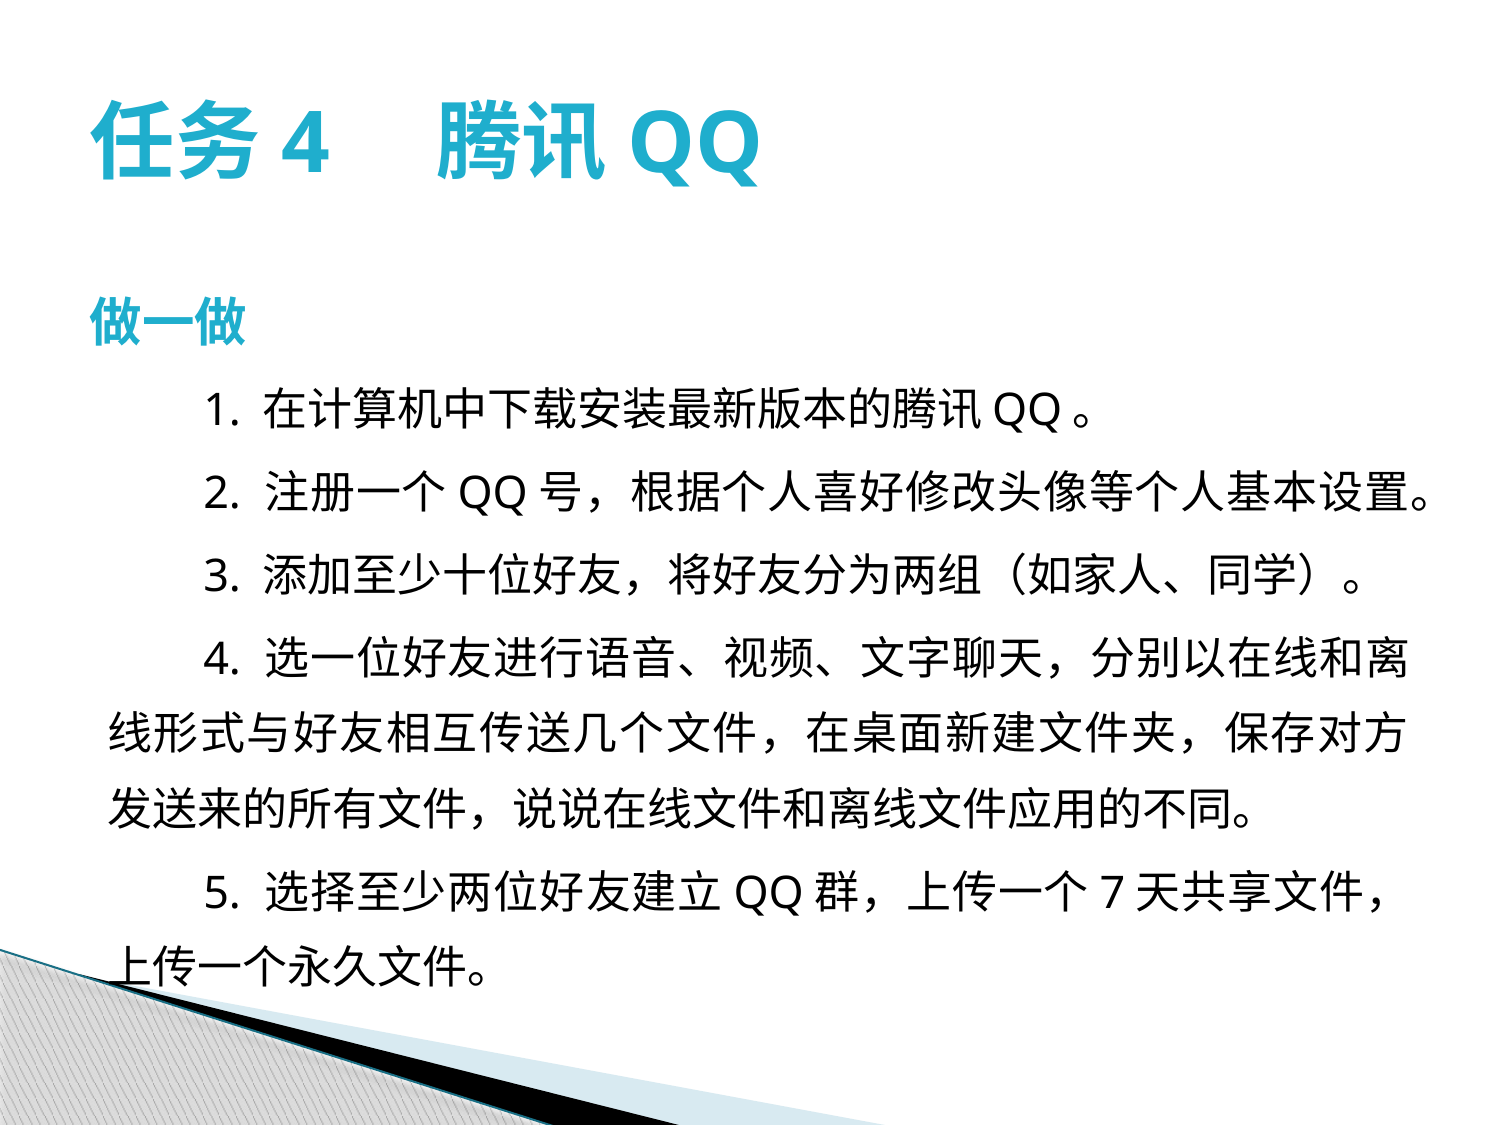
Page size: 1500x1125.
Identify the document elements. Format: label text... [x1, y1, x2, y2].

title 任务4 腾讯QQ [75, 45, 1425, 233]
list 做一做 1. 在计算机中下载安装最新版本的腾讯QQ。 2. 注册一个QQ号，根据个人喜好修改头像等个人基本设置。 3. 添加至少十位好友，将好友分为两组（如家人、同学）。 4. 选一位好友进行语音、视频、文字聊天，分别以在线和离线形式与好友相互传送几个文件，在桌面新建文件夹，保存对方发送来的所有文件，说说在线文件和离线文件应用的不同。 5. 选择至少两位好友建立QQ群，上传一个7天共享文件，上传一个永久文件。 [75, 243, 1425, 1047]
